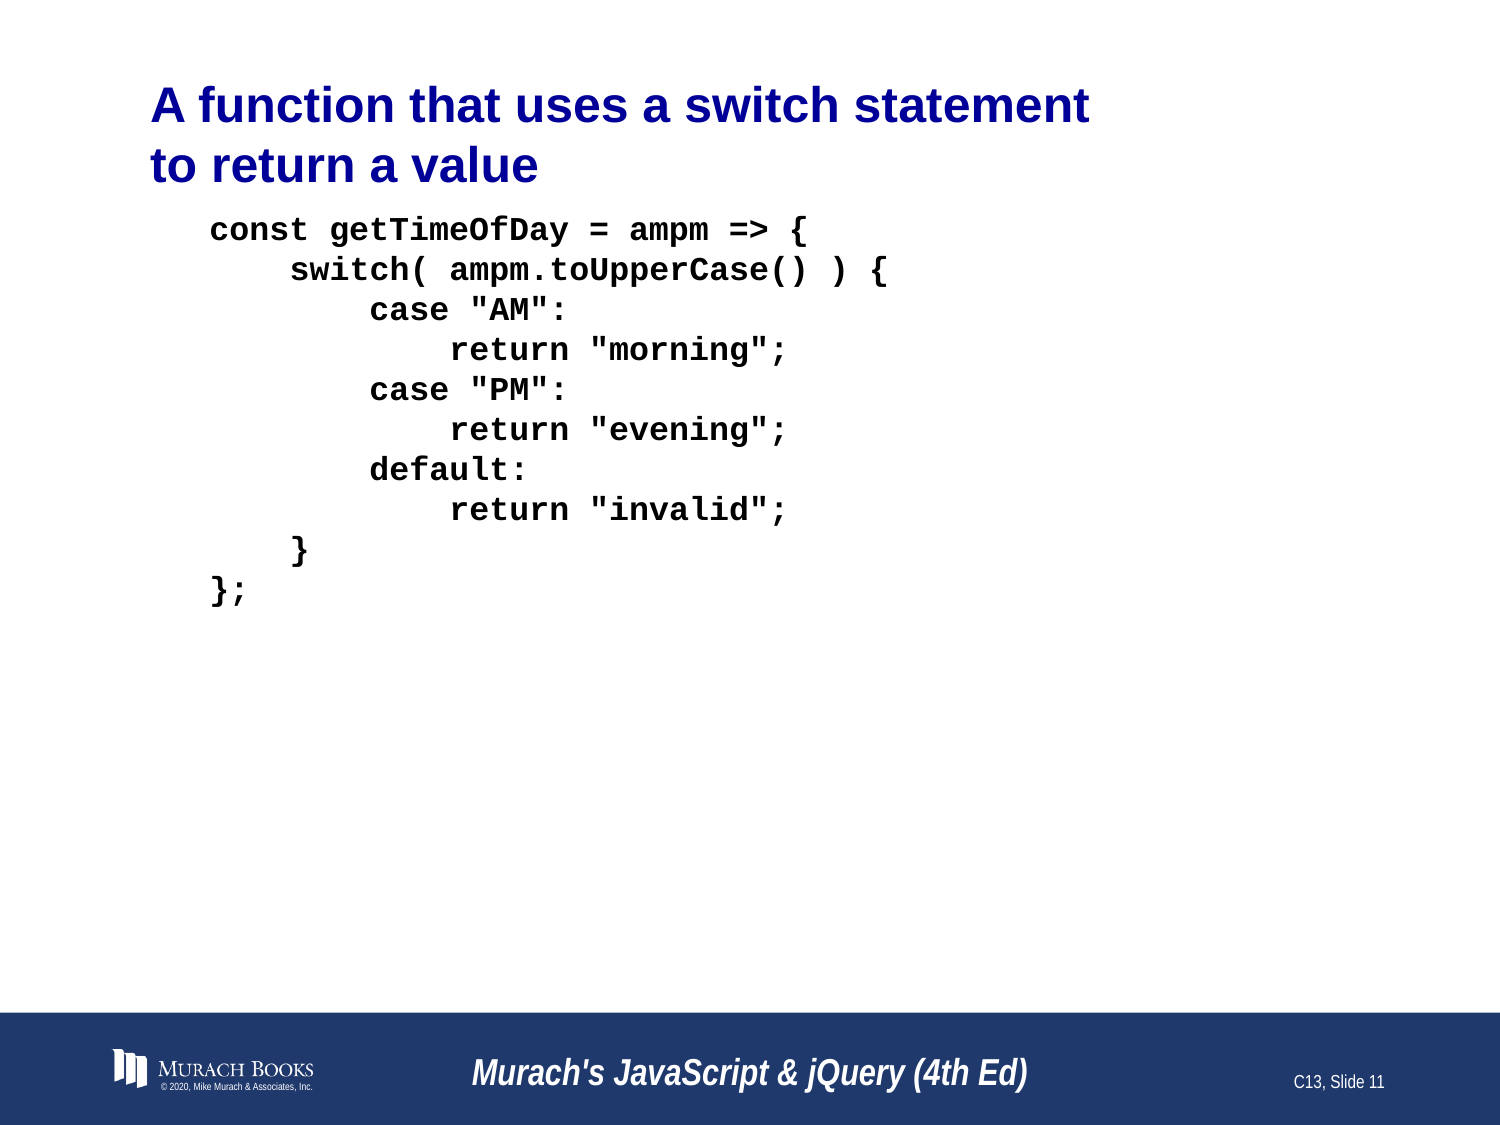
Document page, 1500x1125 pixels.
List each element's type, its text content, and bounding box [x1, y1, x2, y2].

list const getTimeOfDay = ampm => { switch( ampm.toUpperCase() ) { case "AM": return "morning"; case "PM": return "evening"; default: return "invalid"; } }; [137, 200, 1350, 1000]
slide_number C13, Slide 11 [1087, 1025, 1400, 1100]
title A function that uses a switch statement to return a value [150, 72, 1350, 194]
footer © 2020, Mike Murach & Associates, Inc. [12, 1025, 463, 1100]
slide_number Murach's JavaScript & jQuery (4th Ed) [463, 1025, 1050, 1100]
